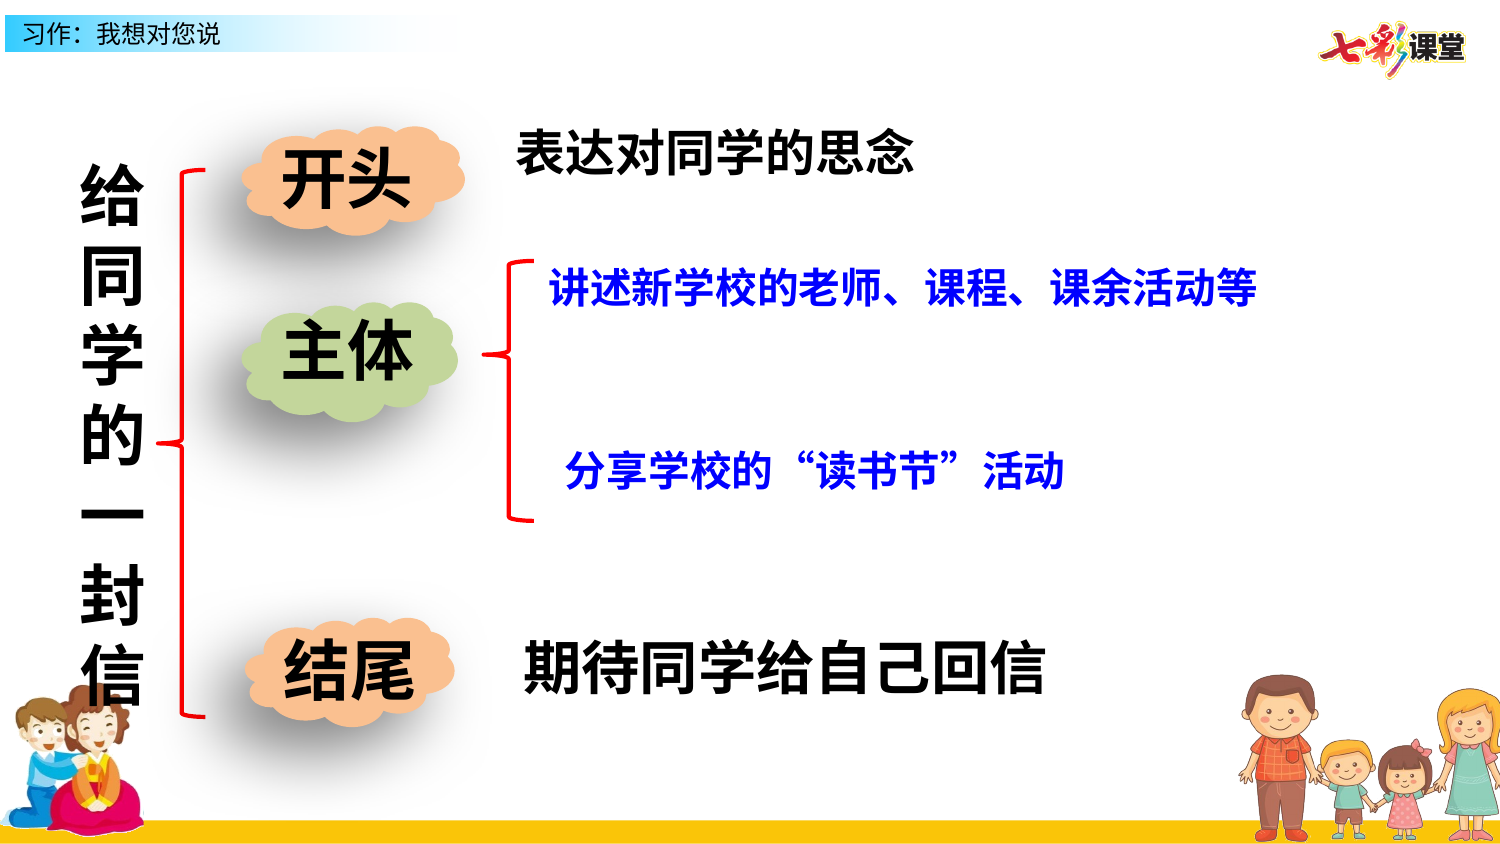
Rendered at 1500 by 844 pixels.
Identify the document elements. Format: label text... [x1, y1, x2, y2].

text_box [157, 435, 206, 674]
text_box [482, 260, 534, 522]
text_box 表达对同学的思念 [501, 114, 1453, 190]
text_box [241, 125, 466, 236]
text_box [241, 301, 459, 423]
text_box 期待同学给自己回信 [508, 623, 1296, 709]
text_box 讲述新学校的老师、课程、课余活动等 [533, 254, 1365, 320]
picture [1226, 608, 1500, 844]
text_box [244, 617, 455, 727]
picture [0, 672, 144, 844]
text_box 给同学的一封信 [59, 144, 167, 723]
text_box [180, 169, 206, 354]
picture [1316, 20, 1468, 80]
text_box 分享学校的“读书节”活动 [549, 436, 1296, 502]
